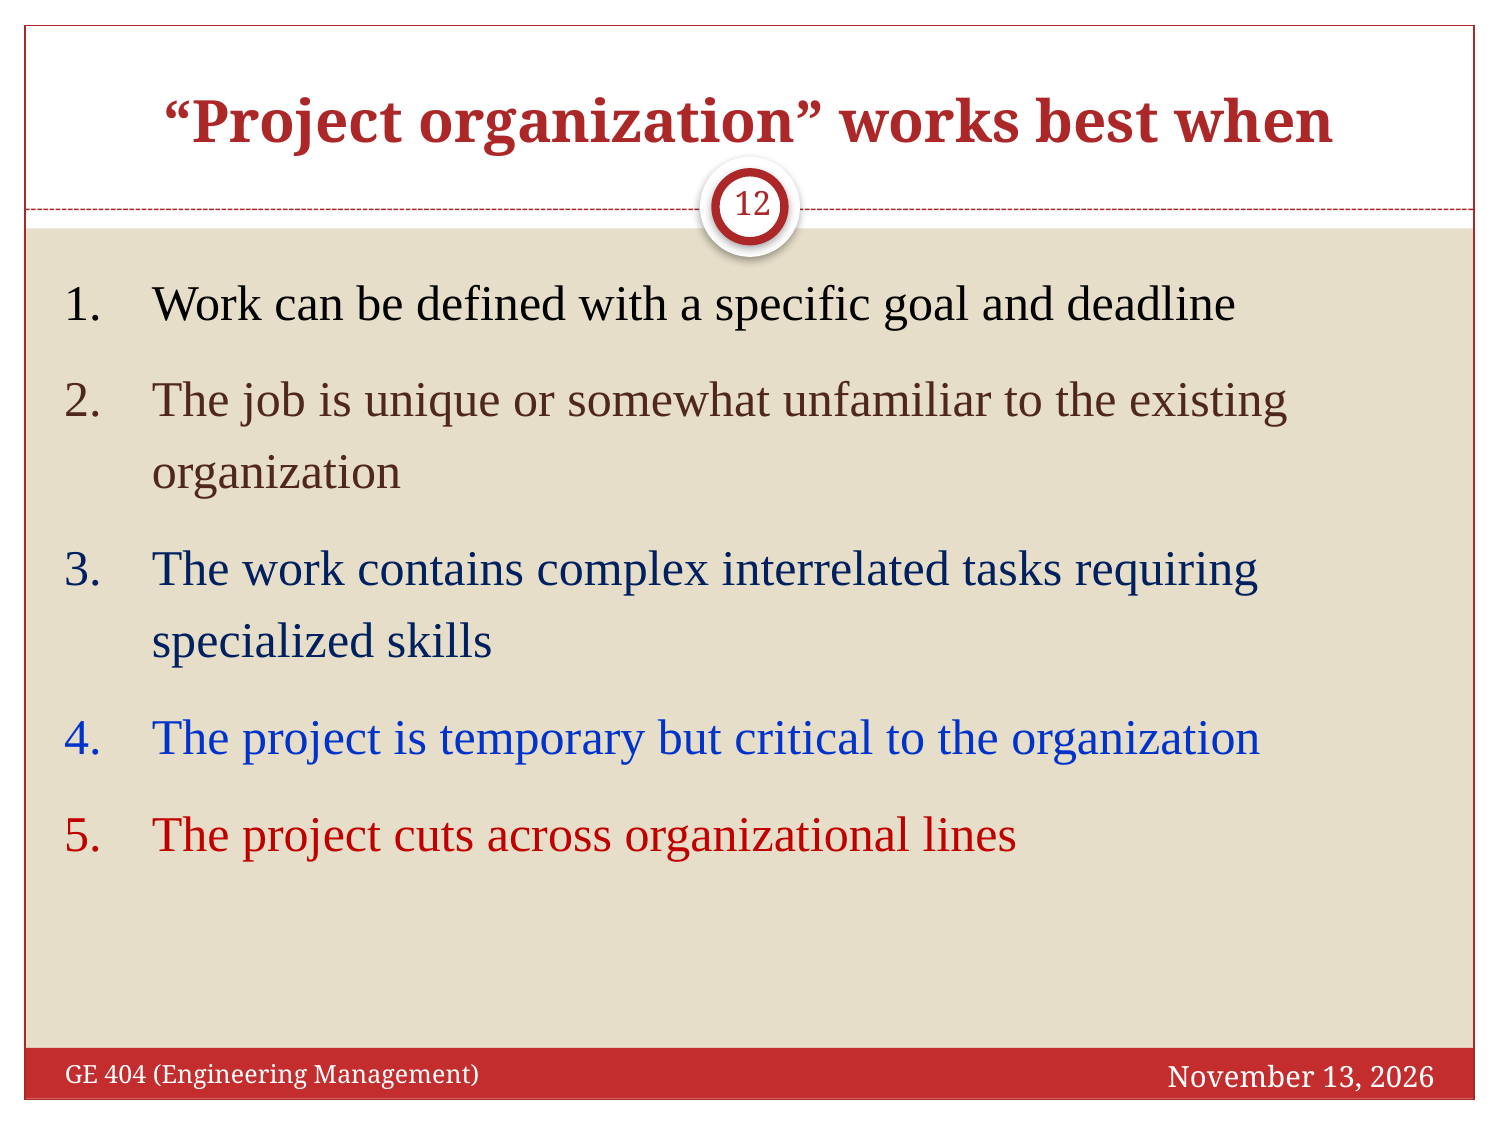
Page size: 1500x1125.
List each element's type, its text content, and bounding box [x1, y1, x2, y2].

footer GE 404 (Engineering Management) [50, 1051, 638, 1112]
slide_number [950, 1050, 1450, 1111]
slide_number 12 [715, 168, 791, 241]
list Work can be defined with a specific goal and deadline The job is unique or somewhat unfamiliar to the existing organization The work contains complex interrelated tasks requiring specialized skills The project is temporary but critical to the organization The project cuts across organizational lines [49, 250, 1445, 1001]
title “Project organization” works best when [49, 37, 1450, 162]
